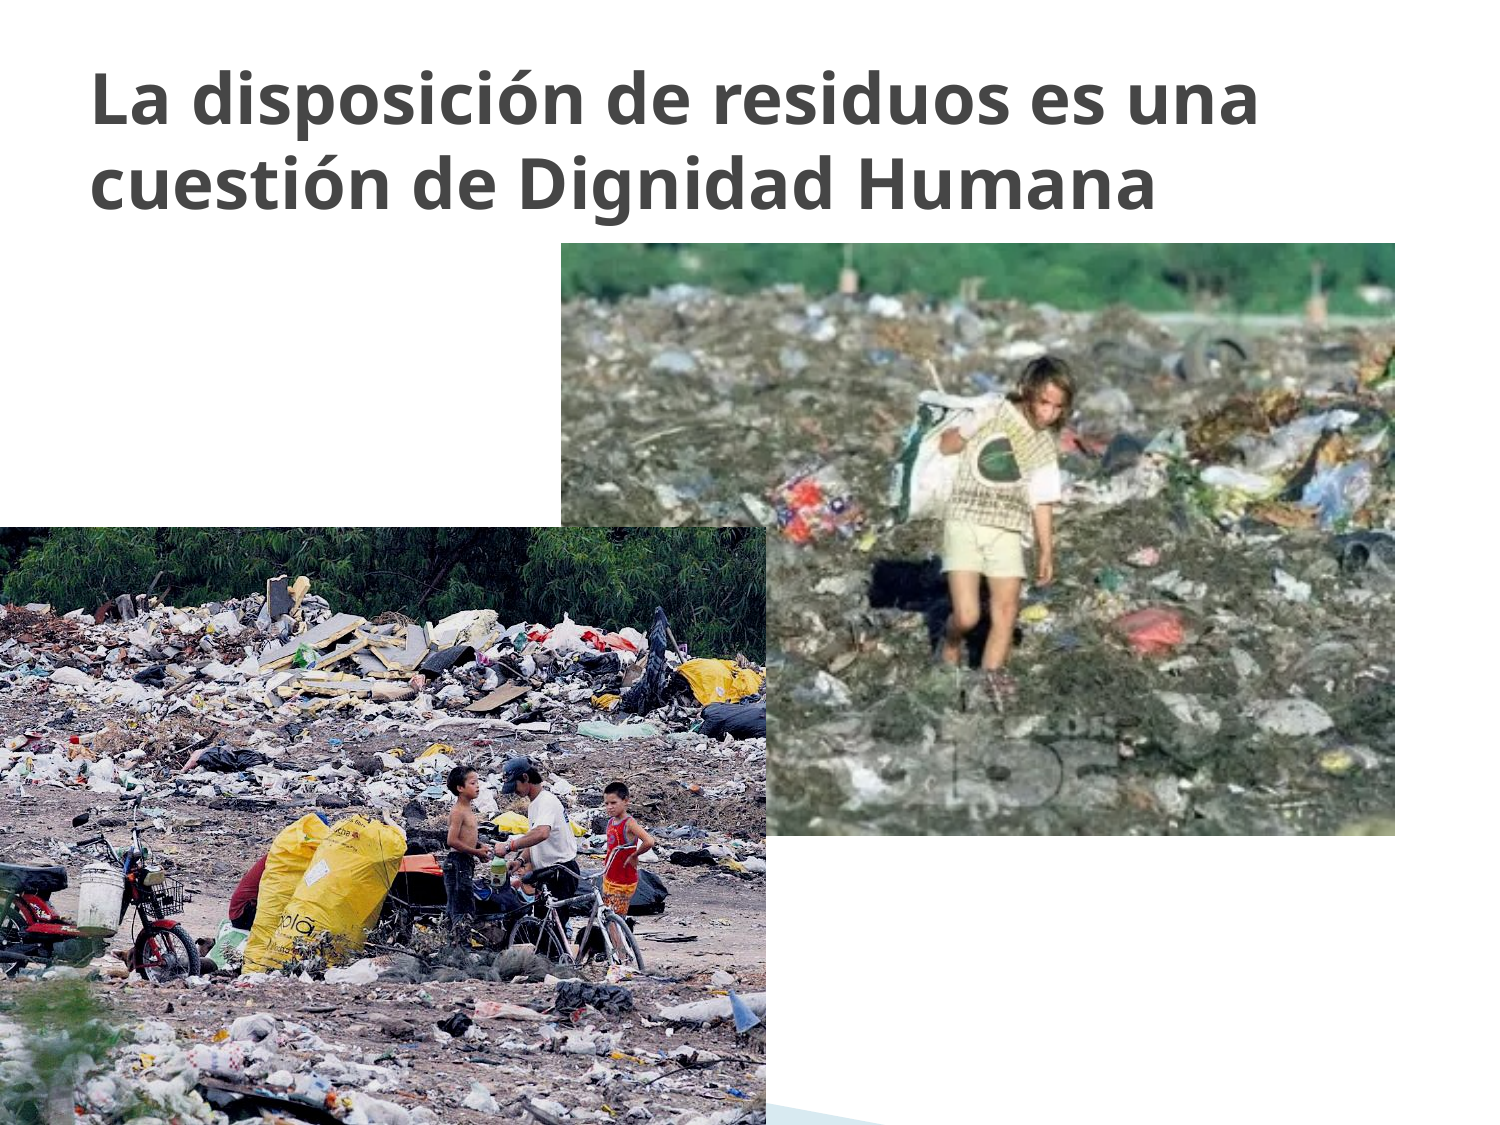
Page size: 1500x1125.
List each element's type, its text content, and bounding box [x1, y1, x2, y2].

picture [0, 526, 766, 1125]
title La disposición de residuos es una cuestión de Dignidad Humana [75, 45, 1425, 233]
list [560, 243, 1395, 836]
